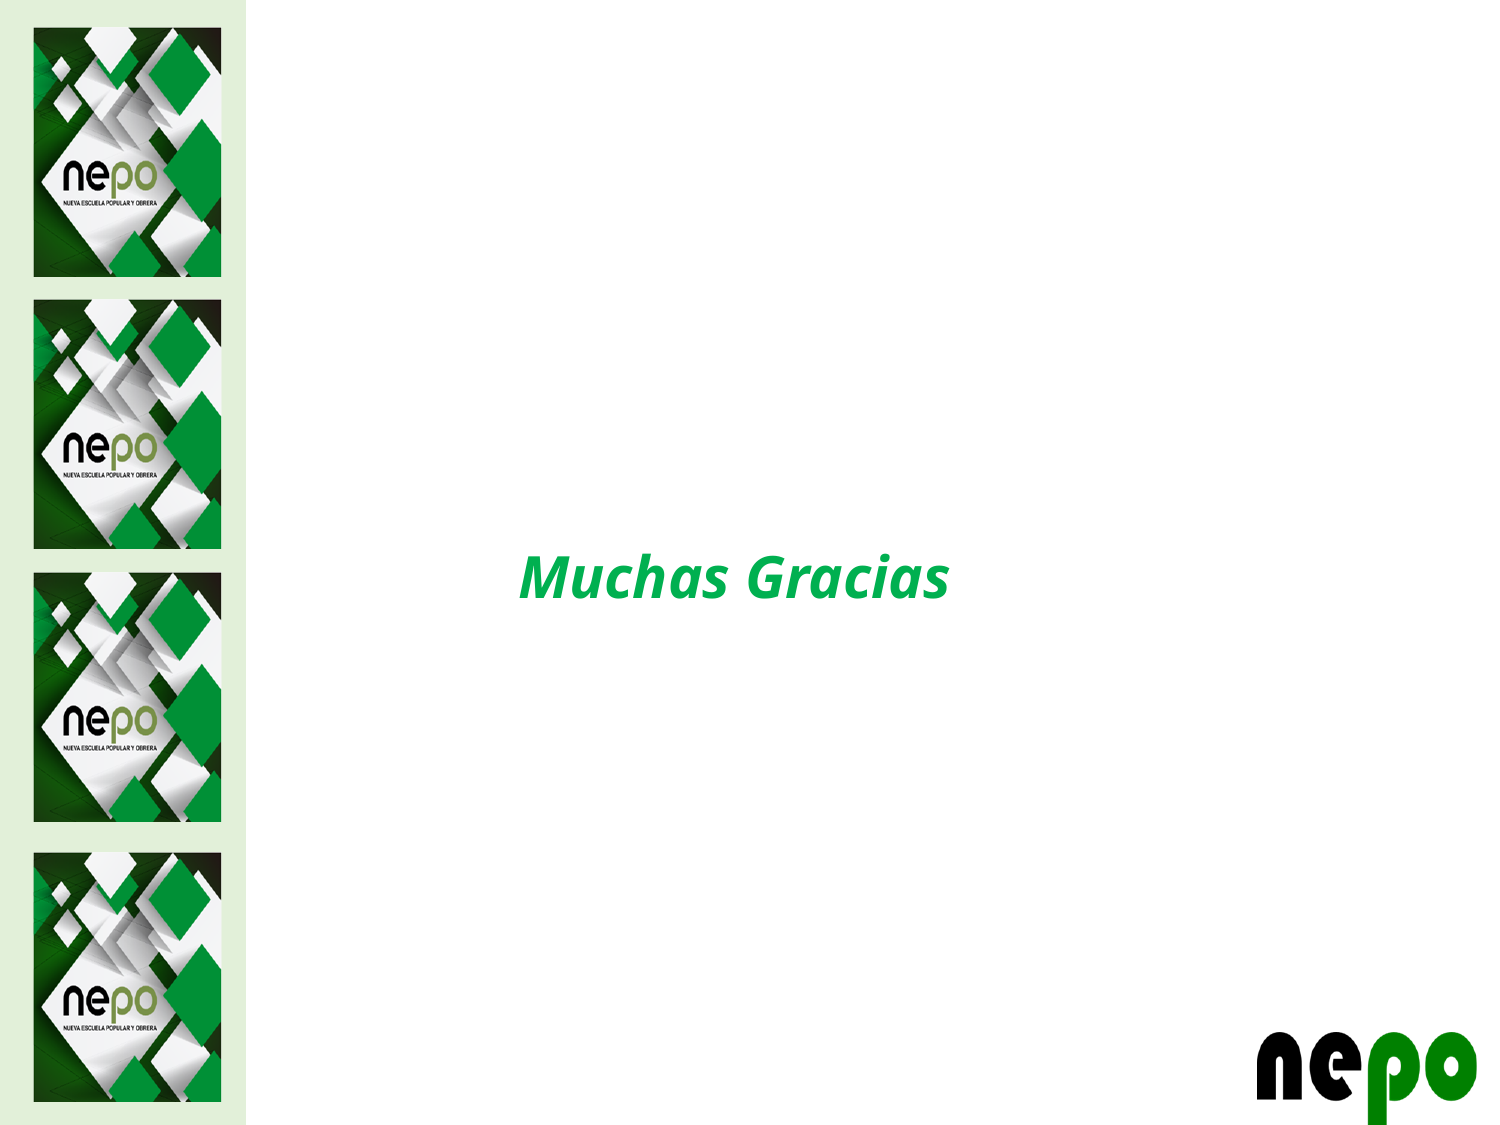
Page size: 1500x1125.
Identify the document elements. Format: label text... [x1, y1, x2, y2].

text_box Muchas Gracias [374, 533, 1125, 618]
picture [1257, 1032, 1477, 1125]
picture [0, 0, 246, 1125]
